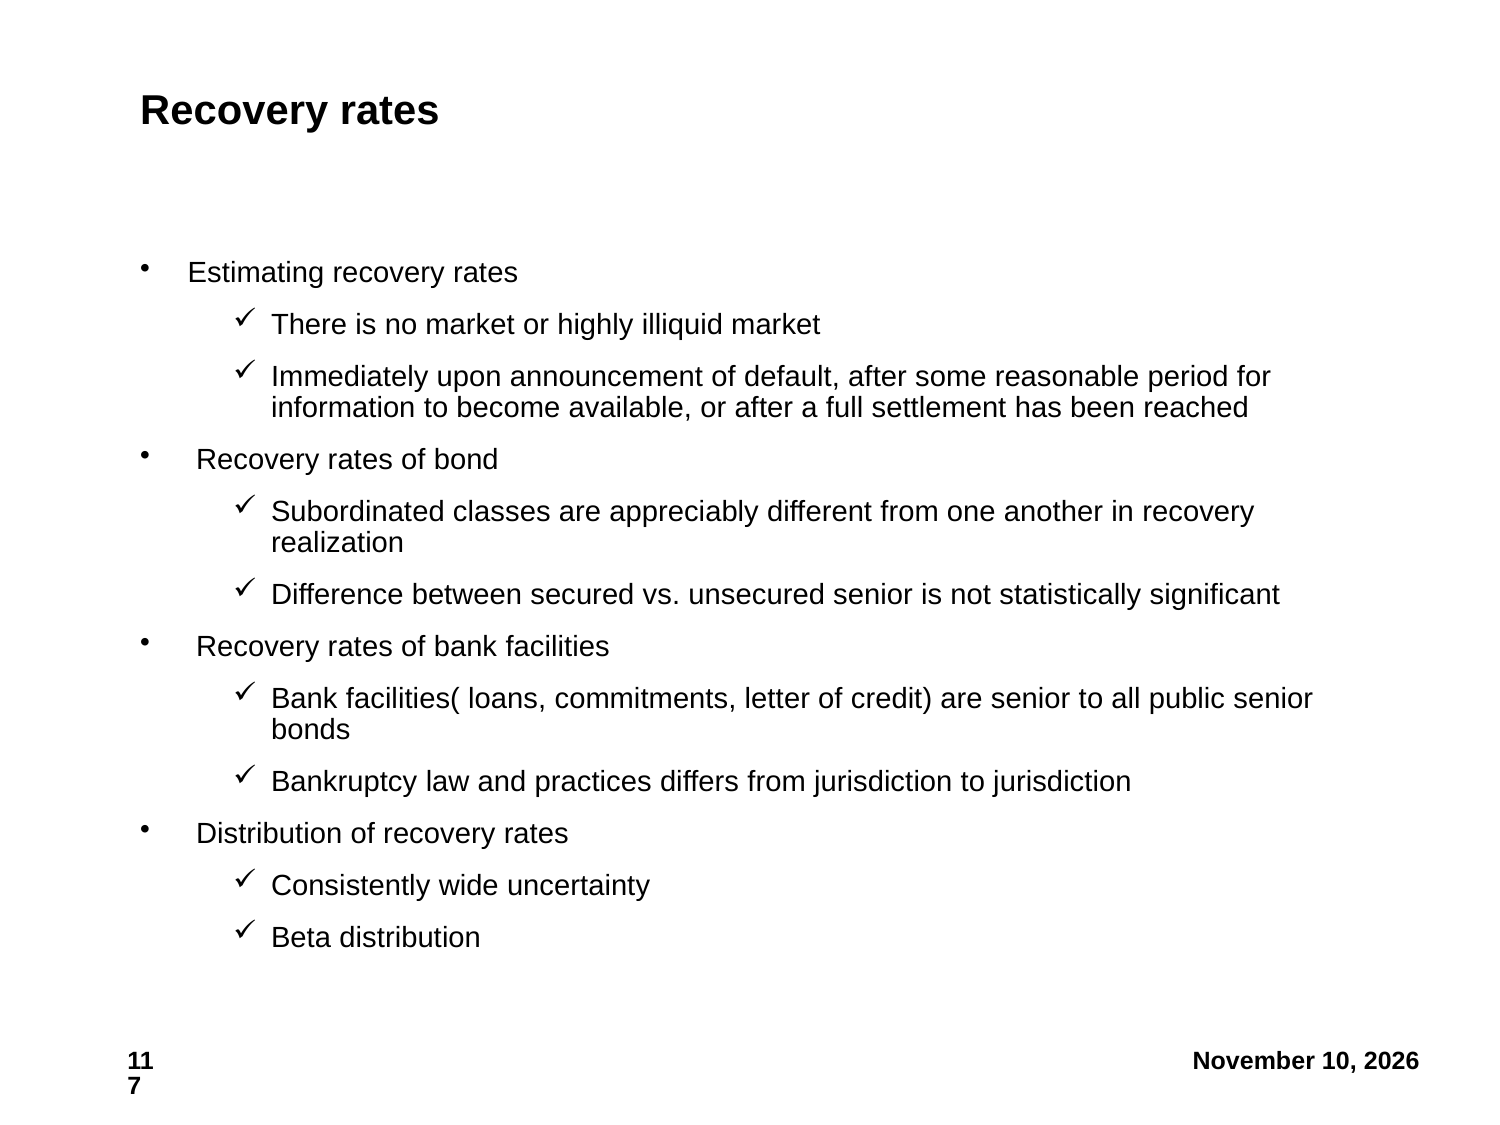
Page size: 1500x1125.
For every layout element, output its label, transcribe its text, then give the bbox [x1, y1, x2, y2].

list Estimating recovery rates There is no market or highly illiquid market Immediately upon announcement of default, after some reasonable period for information to become available, or after a full settlement has been reached Recovery rates of bond Subordinated classes are appreciably different from one another in recovery realization Difference between secured vs. unsecured senior is not statistically significant Recovery rates of bank facilities Bank facilities( loans, commitments, letter of credit) are senior to all public senior bonds Bankruptcy law and practices differs from jurisdiction to jurisdiction Distribution of recovery rates Consistently wide uncertainty Beta distribution [124, 249, 1413, 1001]
title Recovery rates [124, 74, 1376, 226]
